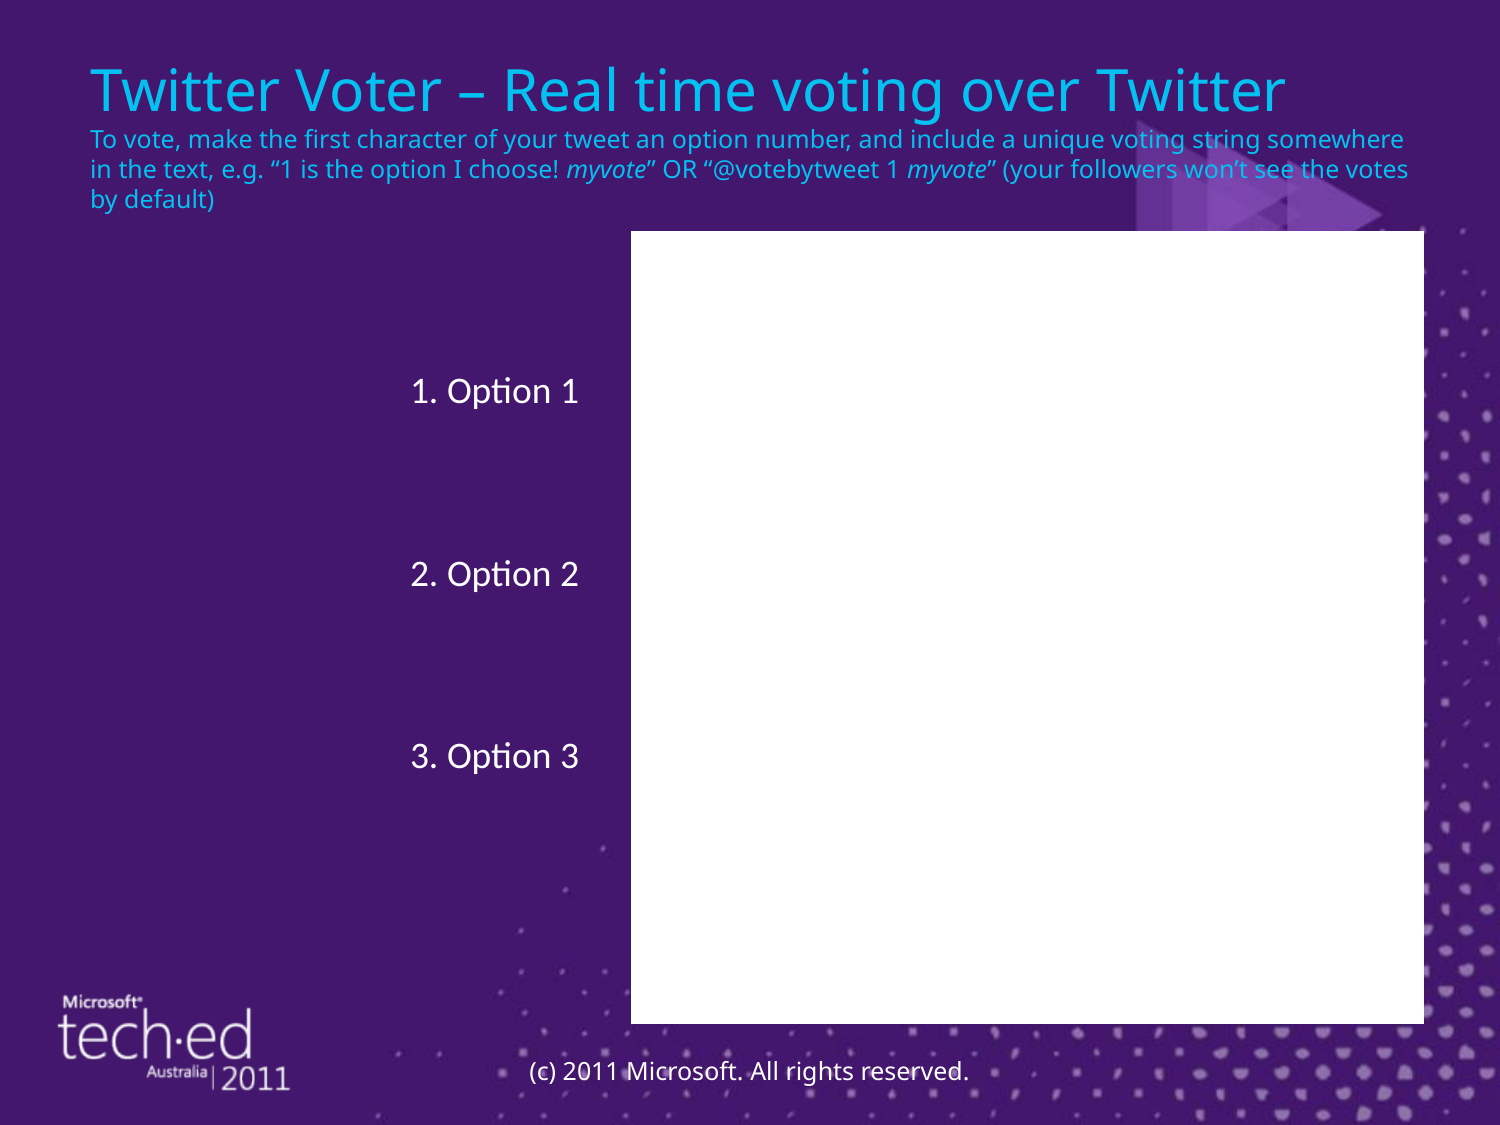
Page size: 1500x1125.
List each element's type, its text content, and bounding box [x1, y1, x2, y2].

table_header 1. Option 1 [207, 303, 594, 485]
table_cell 3. Option 3 [207, 668, 594, 850]
title Twitter Voter – Real time voting over Twitter To vote, make the first character of your tweet an option number, and include a unique voting string somewhere in the text, e.g. “1 is the option I choose! myvote” OR “@votebytweet 1 myvote” (your followers won’t see the votes by default) [75, 54, 1425, 243]
footer (c) 2011 Microsoft. All rights reserved. [512, 1042, 988, 1103]
table_cell 2. Option 2 [207, 485, 594, 668]
picture [0, 0, 1500, 1125]
